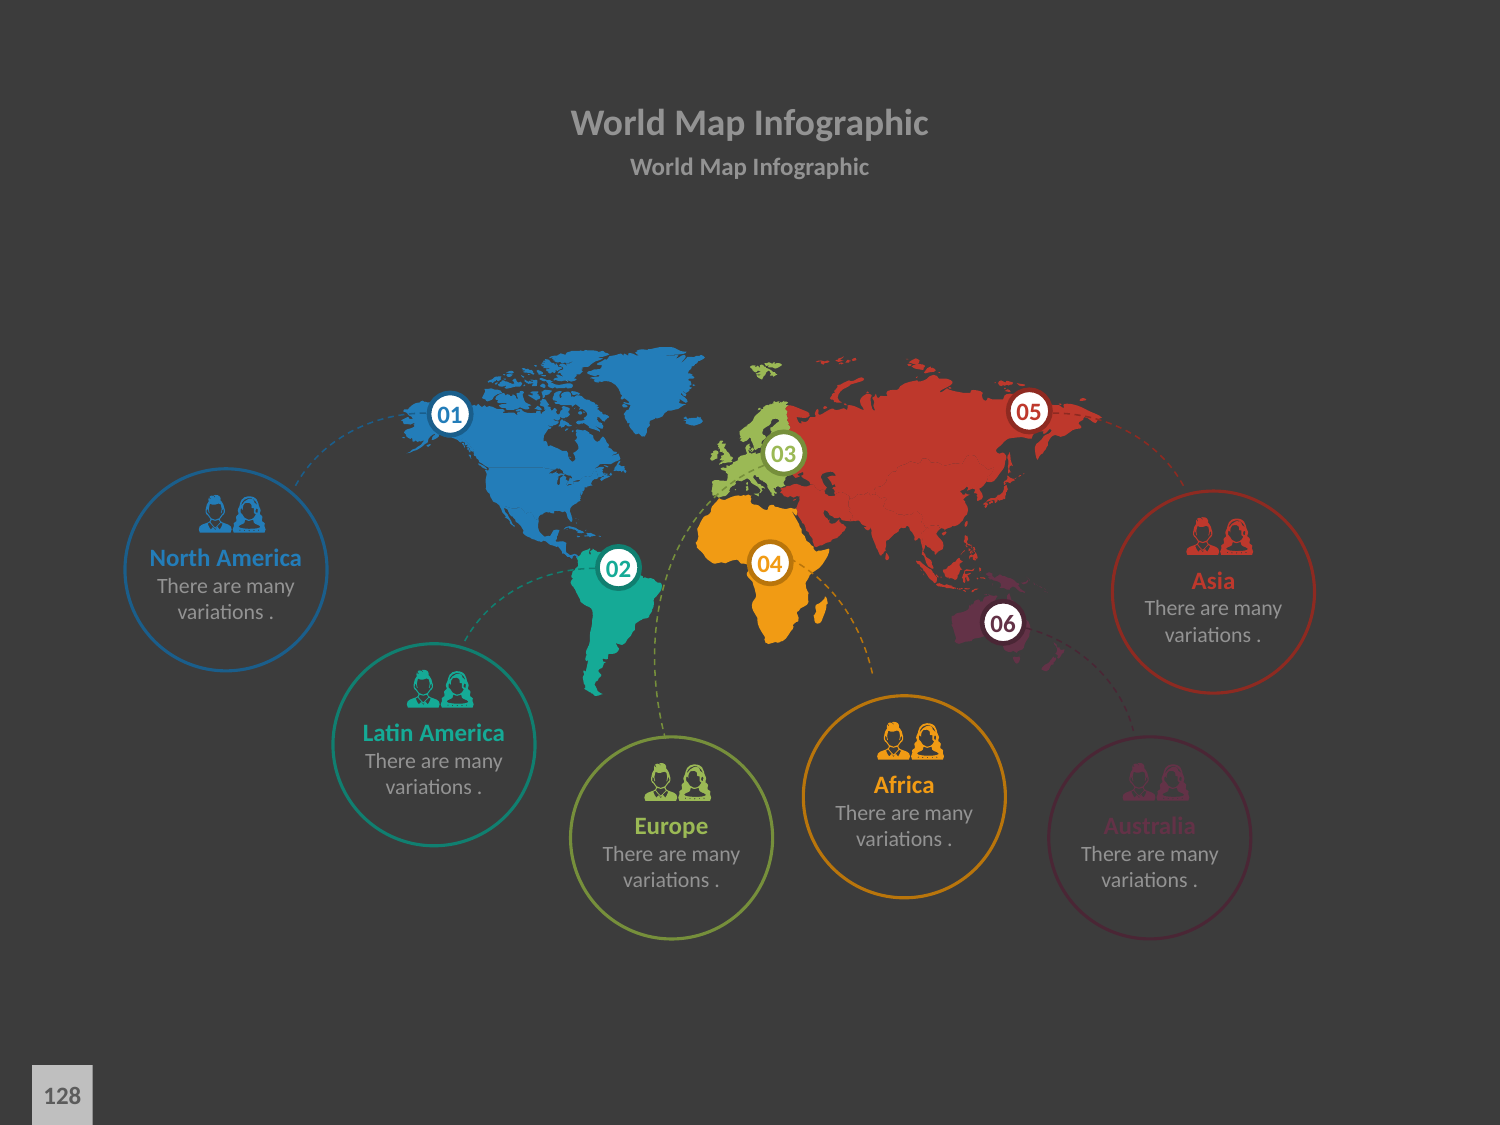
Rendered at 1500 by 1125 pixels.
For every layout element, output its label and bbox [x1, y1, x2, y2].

title [287, 91, 1213, 150]
text_box [124, 346, 1315, 940]
list [412, 149, 1088, 183]
